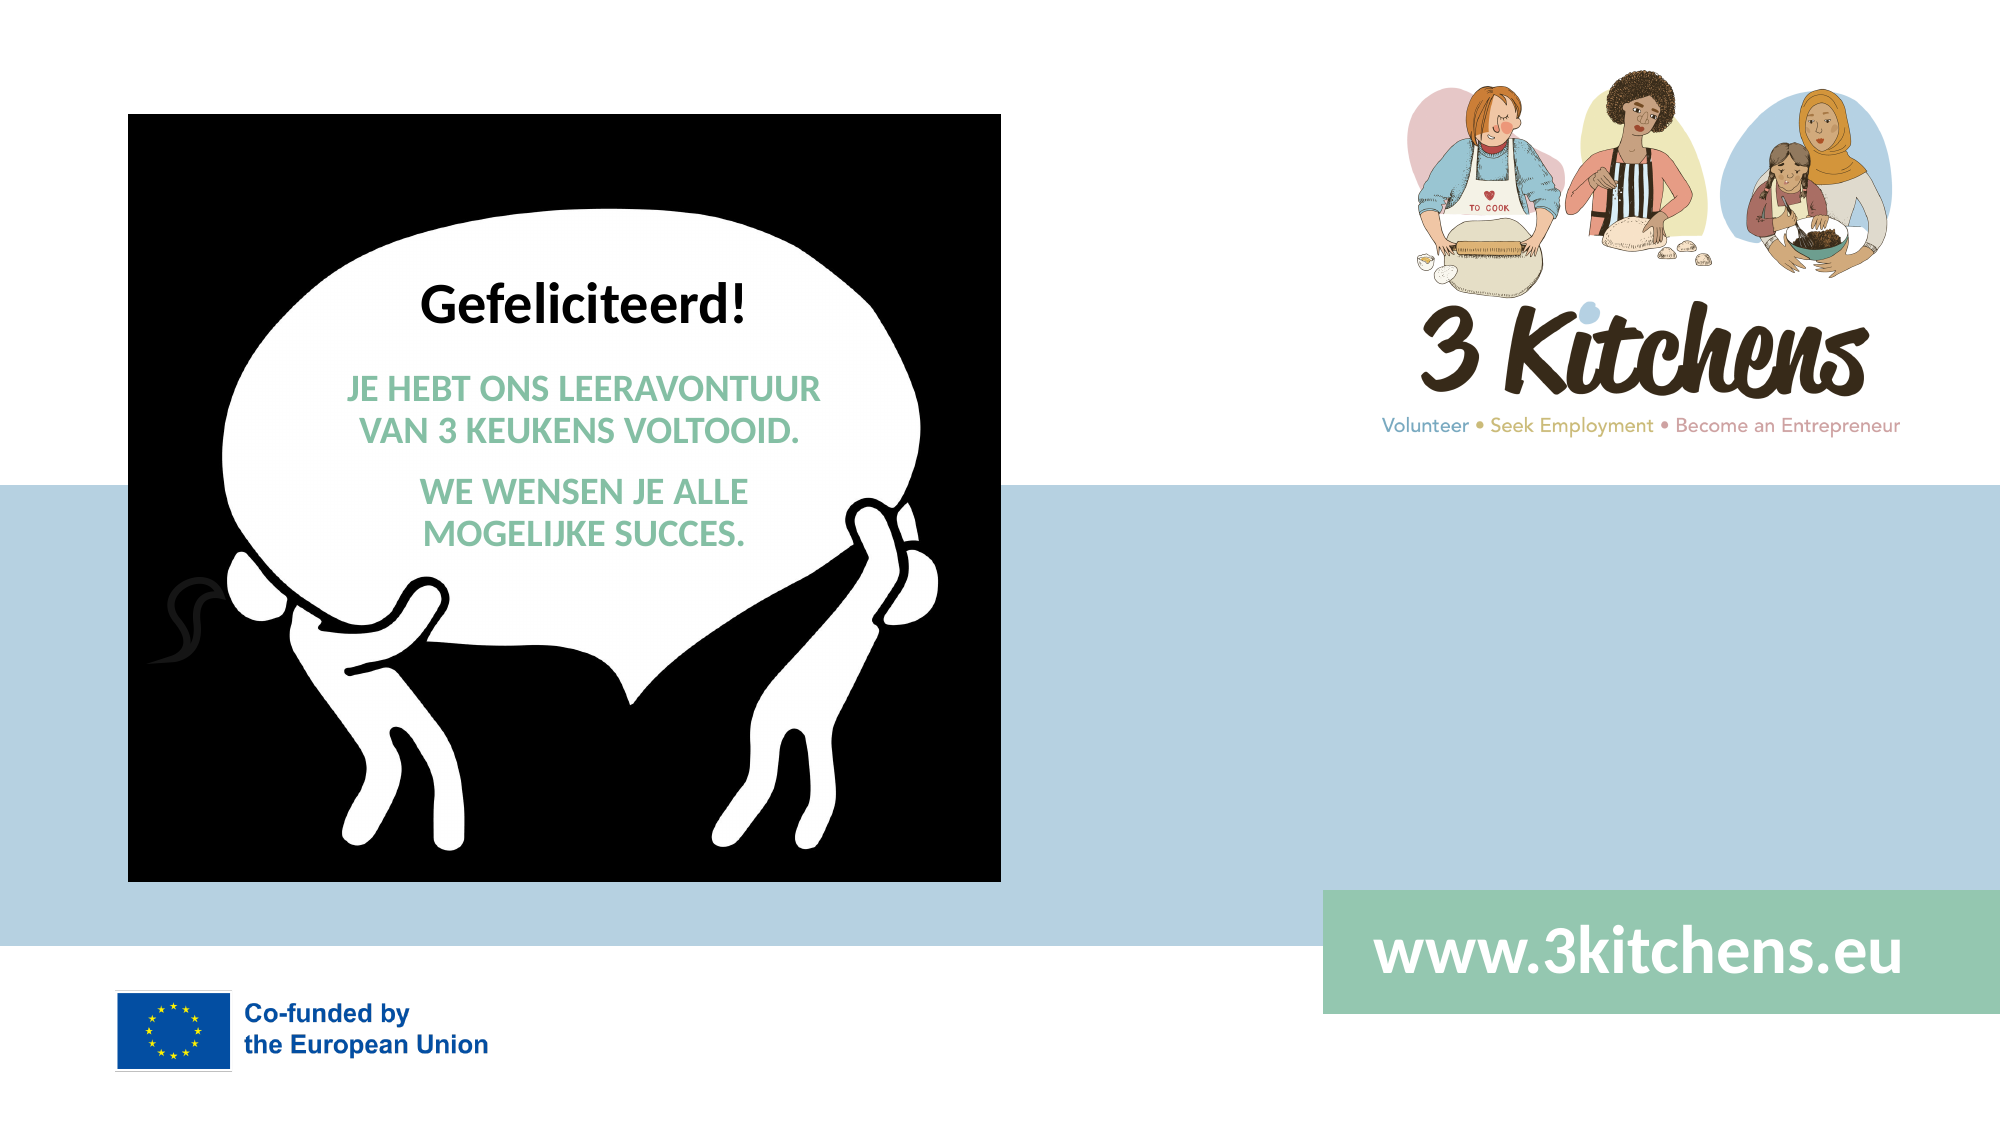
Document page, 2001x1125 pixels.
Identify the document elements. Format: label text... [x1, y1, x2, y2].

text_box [128, 114, 1001, 882]
list www.3kitchens.eu [1323, 891, 1921, 1012]
text_box [1244, 442, 1769, 563]
picture [1349, 23, 1957, 462]
picture [112, 988, 516, 1074]
